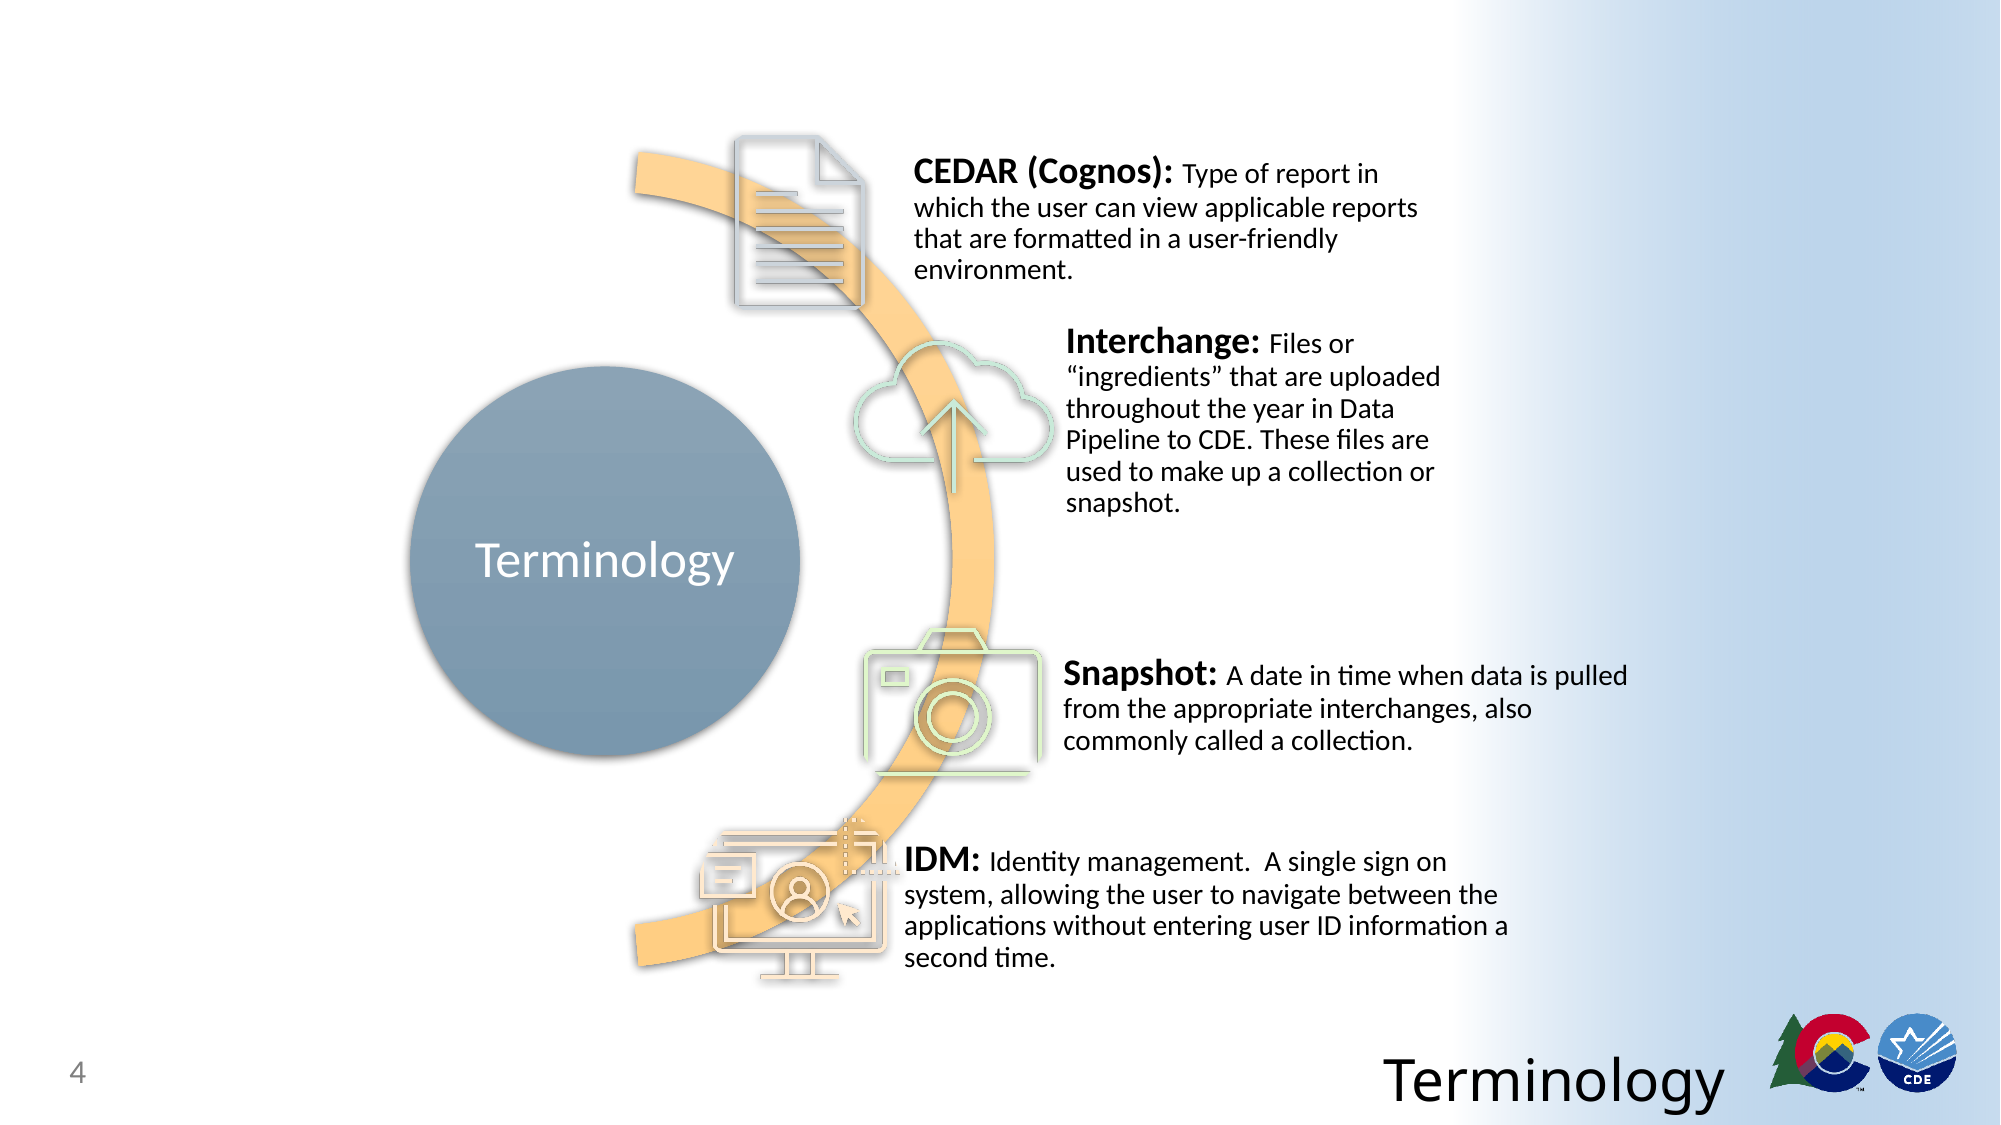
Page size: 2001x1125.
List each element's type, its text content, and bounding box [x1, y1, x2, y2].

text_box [66, 117, 1653, 1007]
picture [1768, 1012, 1957, 1093]
title Terminology [639, 966, 1725, 1115]
slide_number 4 [54, 1042, 505, 1103]
